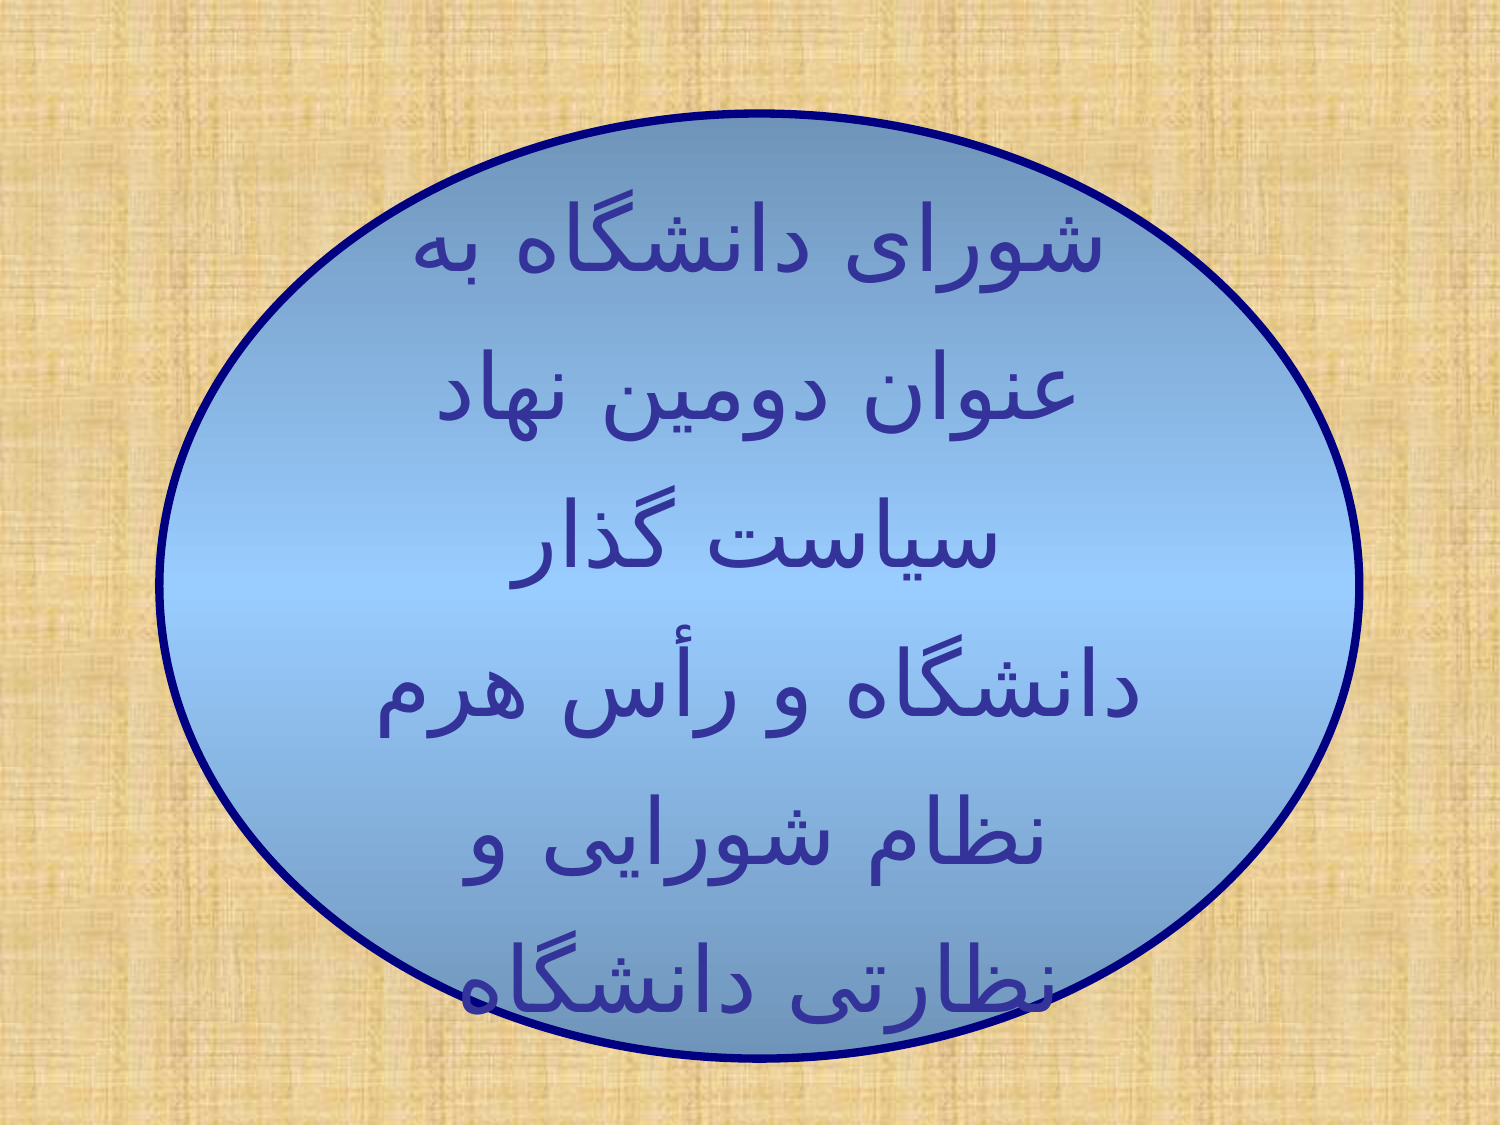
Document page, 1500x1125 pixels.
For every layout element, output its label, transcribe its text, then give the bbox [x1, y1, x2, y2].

text_box شورای دانشگاه به عنوان دومین نهاد سیاست گذار دانشگاه و رأس هرم نظام شورایی و نظارتی دانشگاه [159, 113, 1360, 1059]
picture [0, 0, 1500, 1125]
